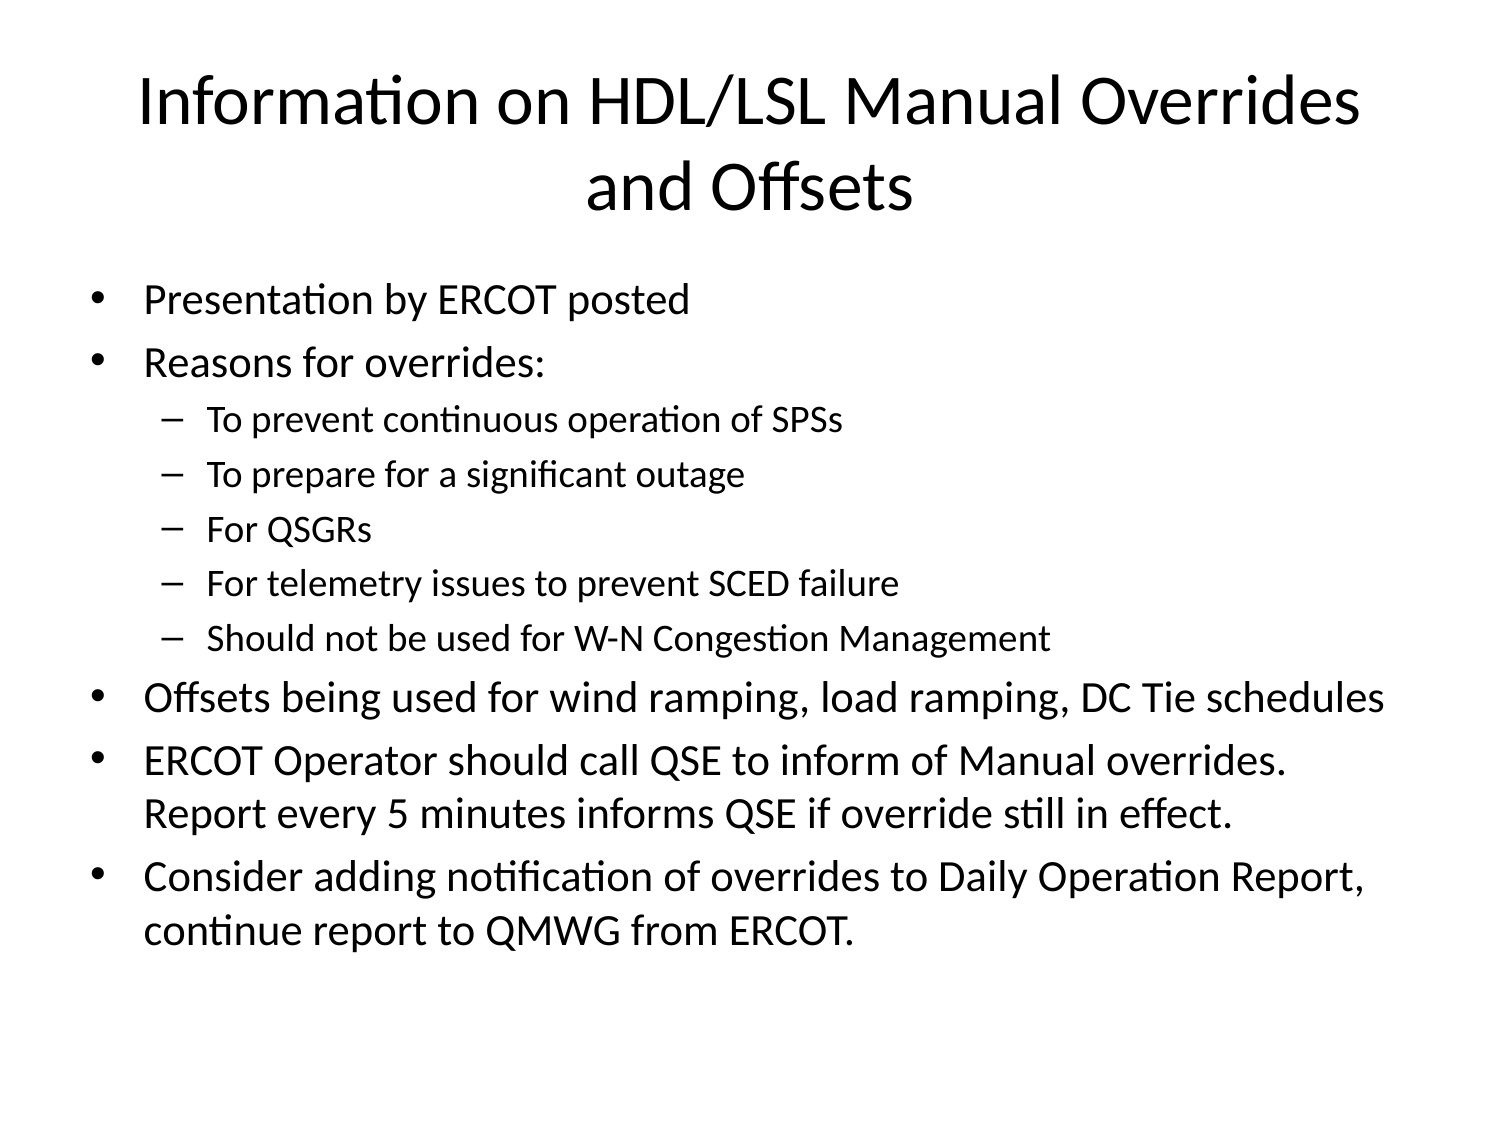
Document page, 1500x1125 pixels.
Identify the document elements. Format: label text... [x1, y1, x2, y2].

list Presentation by ERCOT posted Reasons for overrides: To prevent continuous operation of SPSs To prepare for a significant outage For QSGRs For telemetry issues to prevent SCED failure Should not be used for W-N Congestion Management Offsets being used for wind ramping, load ramping, DC Tie schedules ERCOT Operator should call QSE to inform of Manual overrides. Report every 5 minutes informs QSE if override still in effect. Consider adding notification of overrides to Daily Operation Report, continue report to QMWG from ERCOT. [75, 262, 1425, 1005]
title Information on HDL/LSL Manual Overrides and Offsets [75, 45, 1425, 233]
